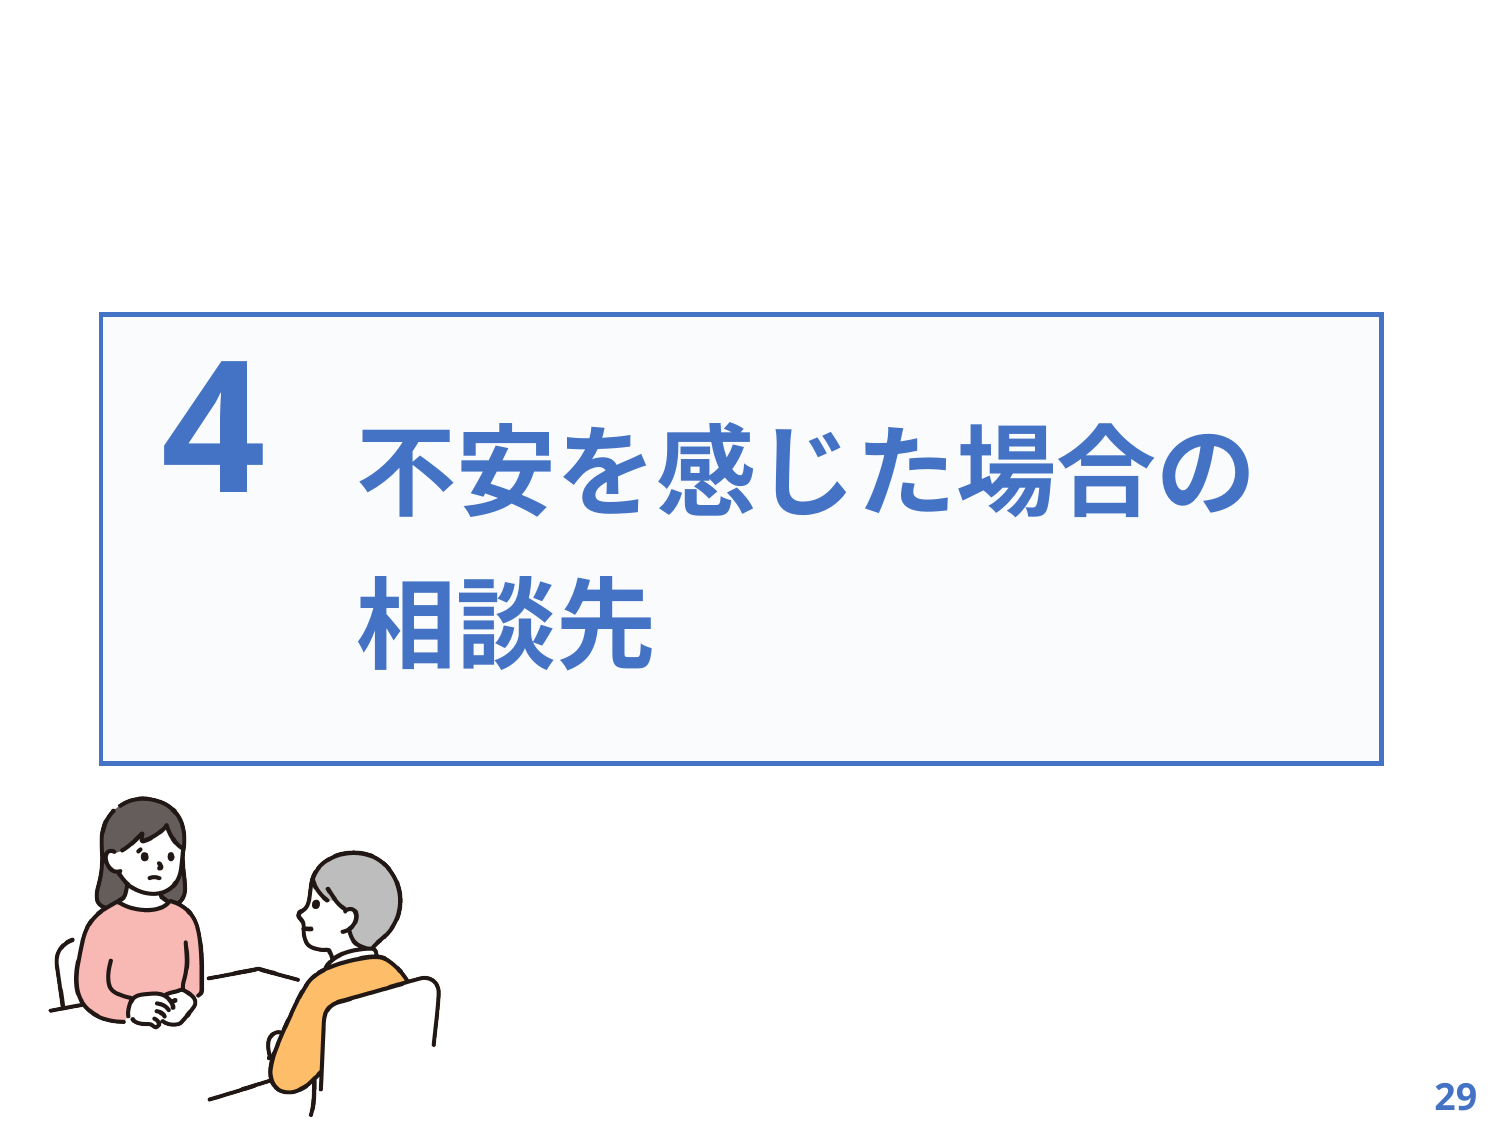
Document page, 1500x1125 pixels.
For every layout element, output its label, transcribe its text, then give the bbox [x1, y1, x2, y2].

text_box 4 [86, 301, 342, 537]
picture [48, 796, 441, 1117]
text_box 29 [1411, 1065, 1500, 1125]
text_box 不安を感じた場合の 相談先 [341, 379, 1387, 699]
